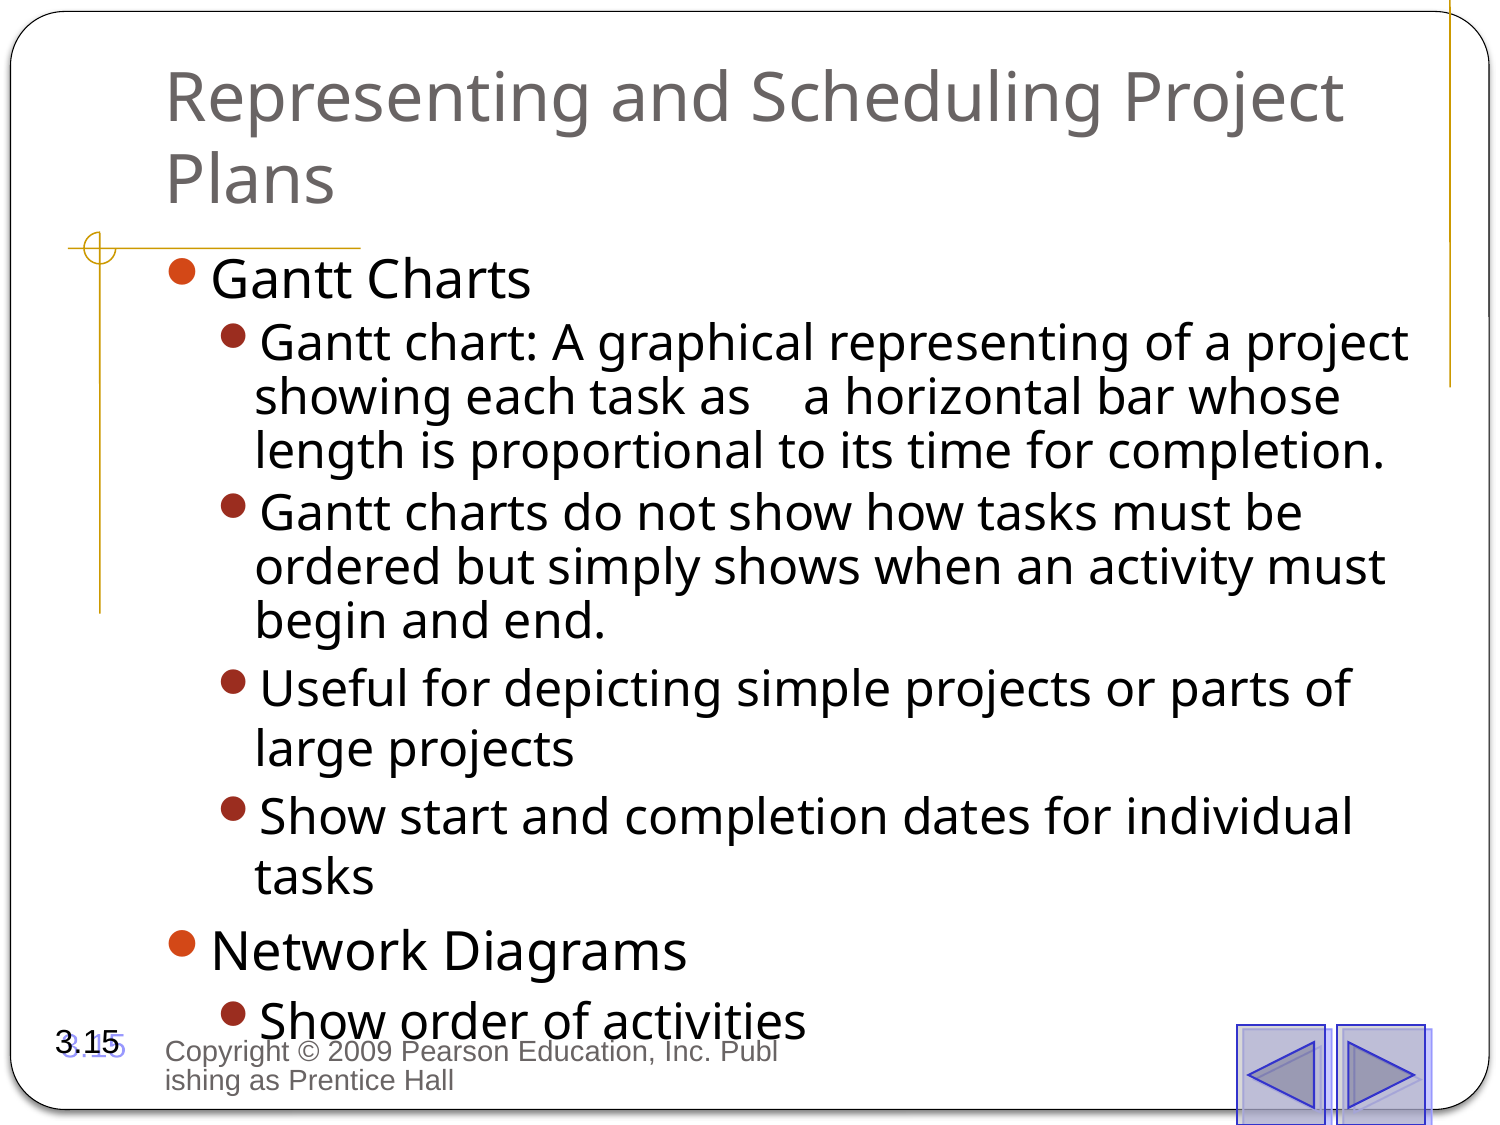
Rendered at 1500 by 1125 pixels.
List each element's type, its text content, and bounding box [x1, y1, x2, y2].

title Representing and Scheduling Project Plans [150, 45, 1425, 233]
list Gantt Charts Gantt chart: A graphical representing of a project showing each task as a horizontal bar whose length is proportional to its time for completion. Gantt charts do not show how tasks must be ordered but simply shows when an activity must begin and end. Useful for depicting simple projects or parts of large projects Show start and completion dates for individual tasks Network Diagrams Show order of activities [150, 237, 1425, 988]
text_box 3.15 [37, 1012, 138, 1107]
footer Copyright © 2009 Pearson Education, Inc. Publishing as Prentice Hall [150, 1012, 800, 1088]
